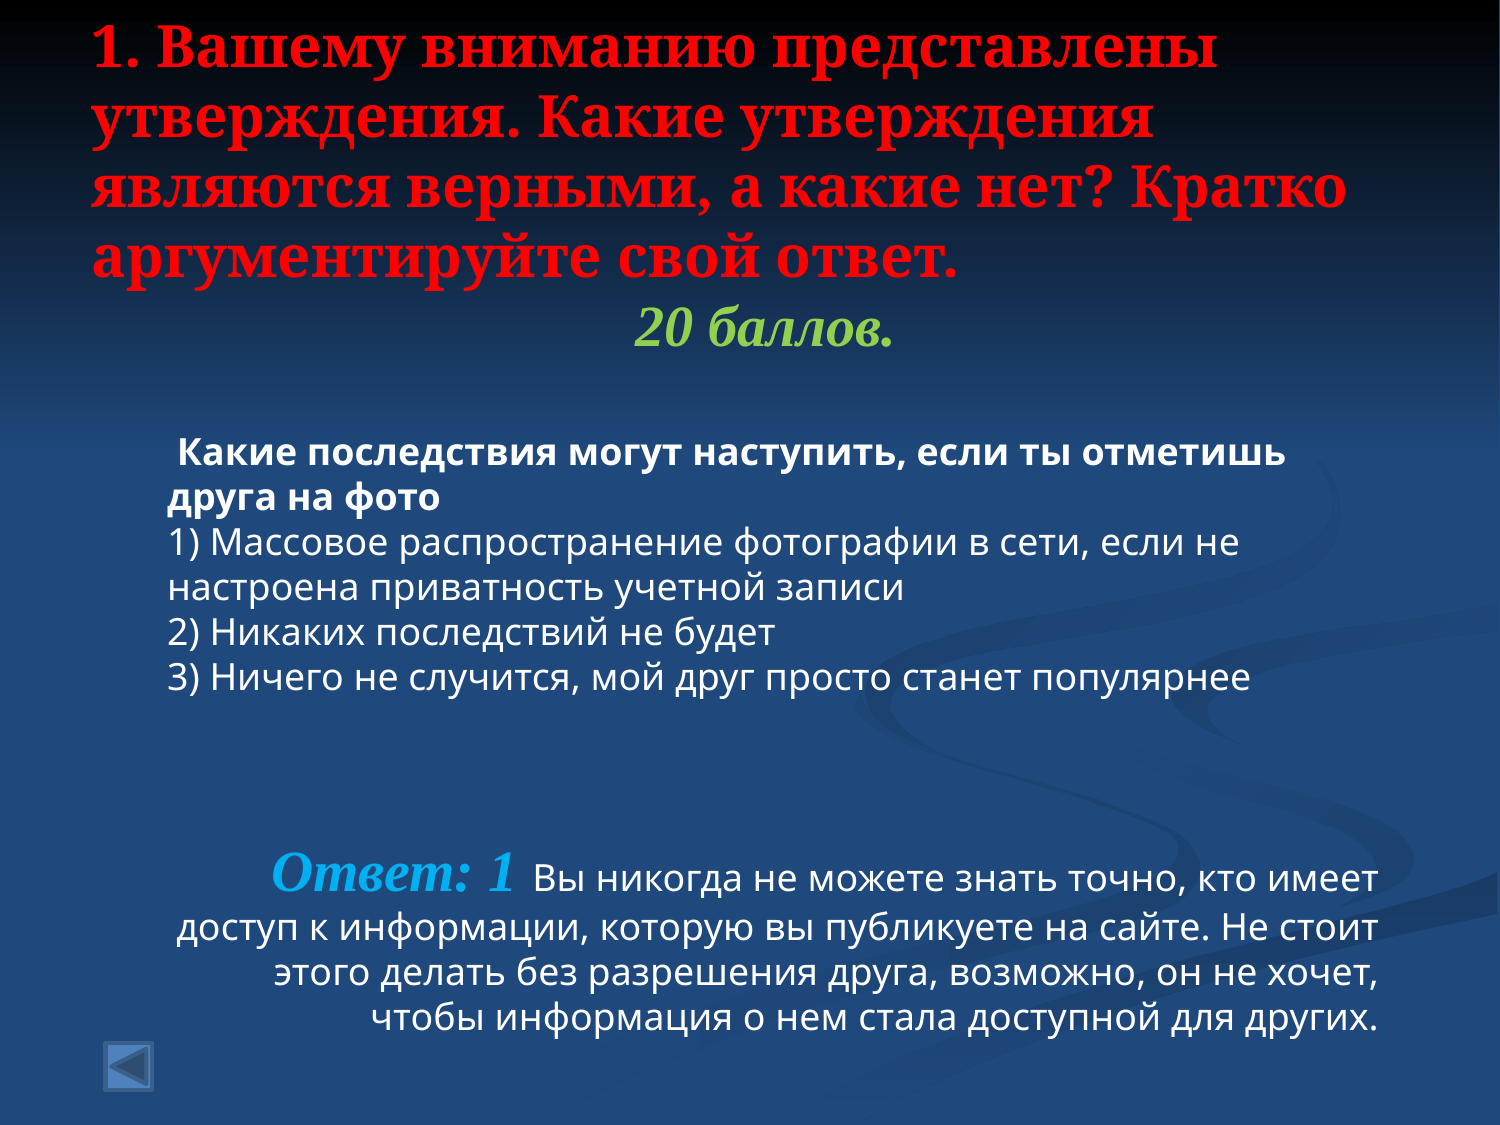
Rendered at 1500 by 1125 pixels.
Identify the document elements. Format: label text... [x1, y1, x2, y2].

text_box [103, 1041, 154, 1092]
title 1. Вашему вниманию представлены утверждения. Какие утверждения являются верными, а какие нет? Кратко аргументируйте свой ответ. [76, 89, 1428, 278]
text_box 20 баллов. Какие последствия могут наступить, если ты отметишь друга на фото 1) Массовое распространение фотографии в сети, если не настроена приватность учетной записи 2) Никаких последствий не будет 3) Ничего не случится, мой друг просто станет популярнее Ответ: 1 Вы никогда не можете знать точно, кто имеет доступ к информации, которую вы публикуете на сайте. Не стоит этого делать без разрешения друга, возможно, он не хочет, чтобы информация о нем стала доступной для других. [152, 210, 1395, 1091]
